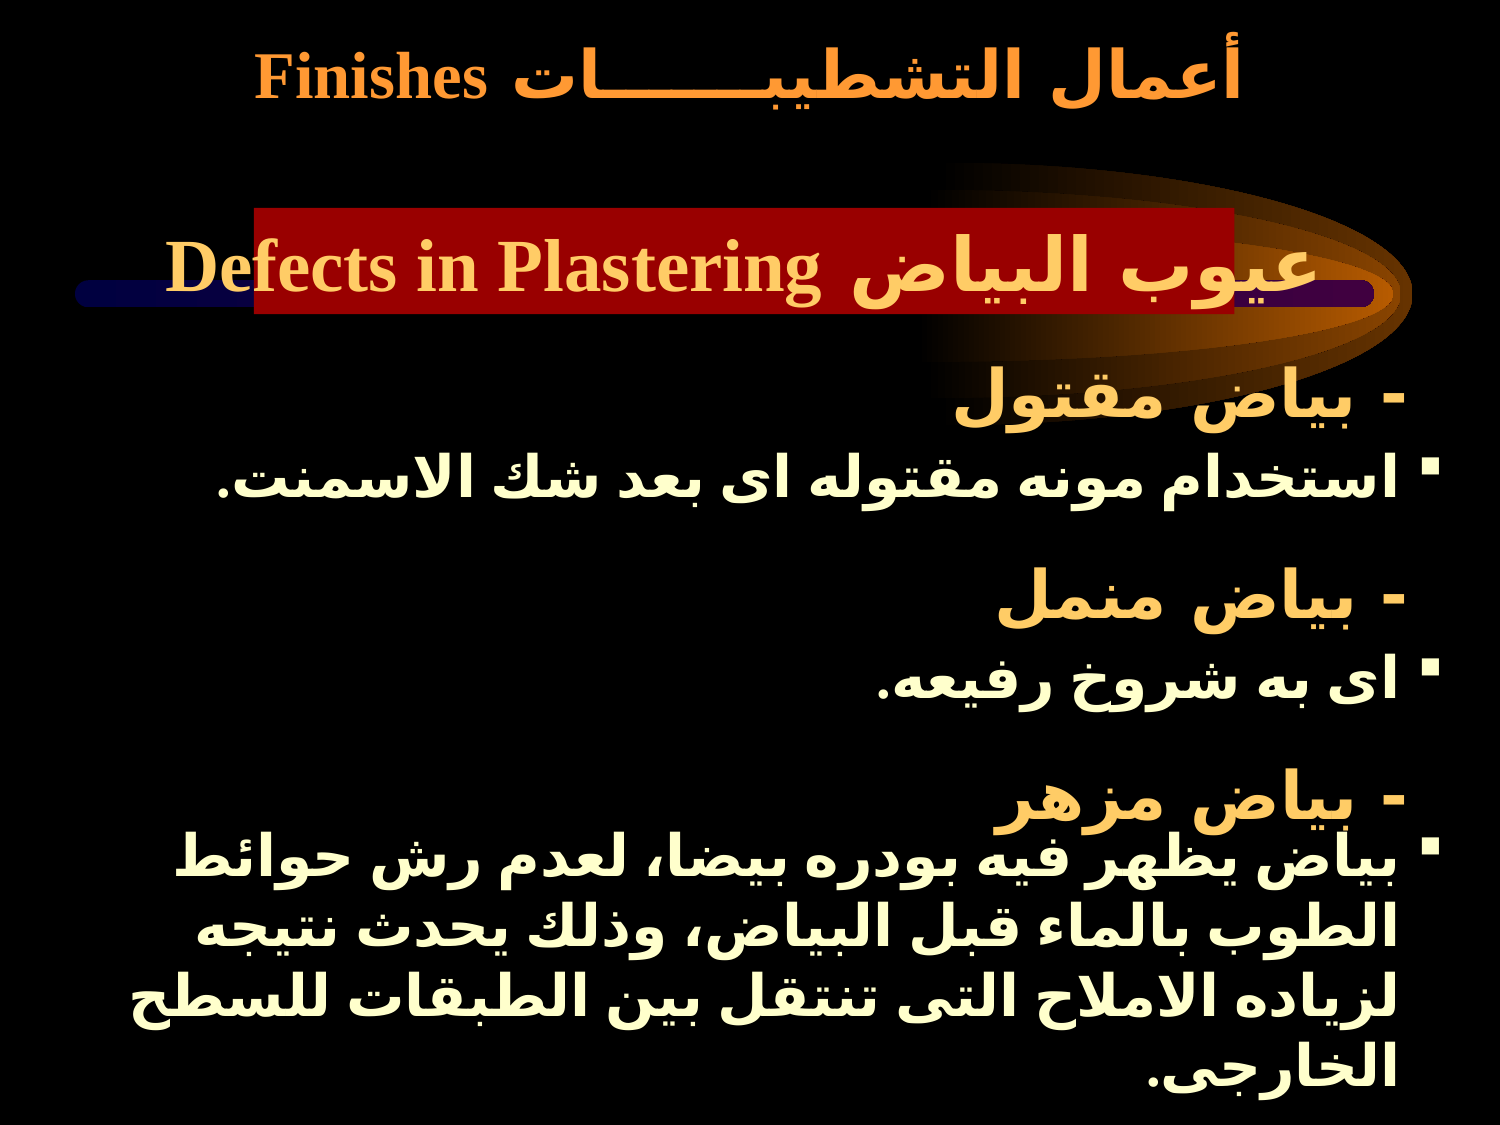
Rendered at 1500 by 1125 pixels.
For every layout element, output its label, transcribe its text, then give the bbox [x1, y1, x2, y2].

text_box بياض يظهر فيه بودره بيضا، لعدم رش حوائط الطوب بالماء قبل البياض، وذلك يحدث نتيجه لزياده الاملاح التى تنتقل بين الطبقات للسطح الخارجى. [53, 857, 1459, 1059]
text_box - بياض مقتول [1021, 337, 1424, 420]
text_box اى به شروخ رفيعه. [53, 621, 1459, 728]
text_box استخدام مونه مقتوله اى بعد شك الاسمنت. [53, 420, 1459, 528]
text_box - بياض مزهر [1021, 739, 1424, 847]
text_box عيوب البياض Defects in Plastering [253, 207, 1235, 315]
text_box أعمال التشطيبـــــــات Finishes [183, 19, 1317, 126]
text_box - بياض منمل [1021, 538, 1424, 621]
